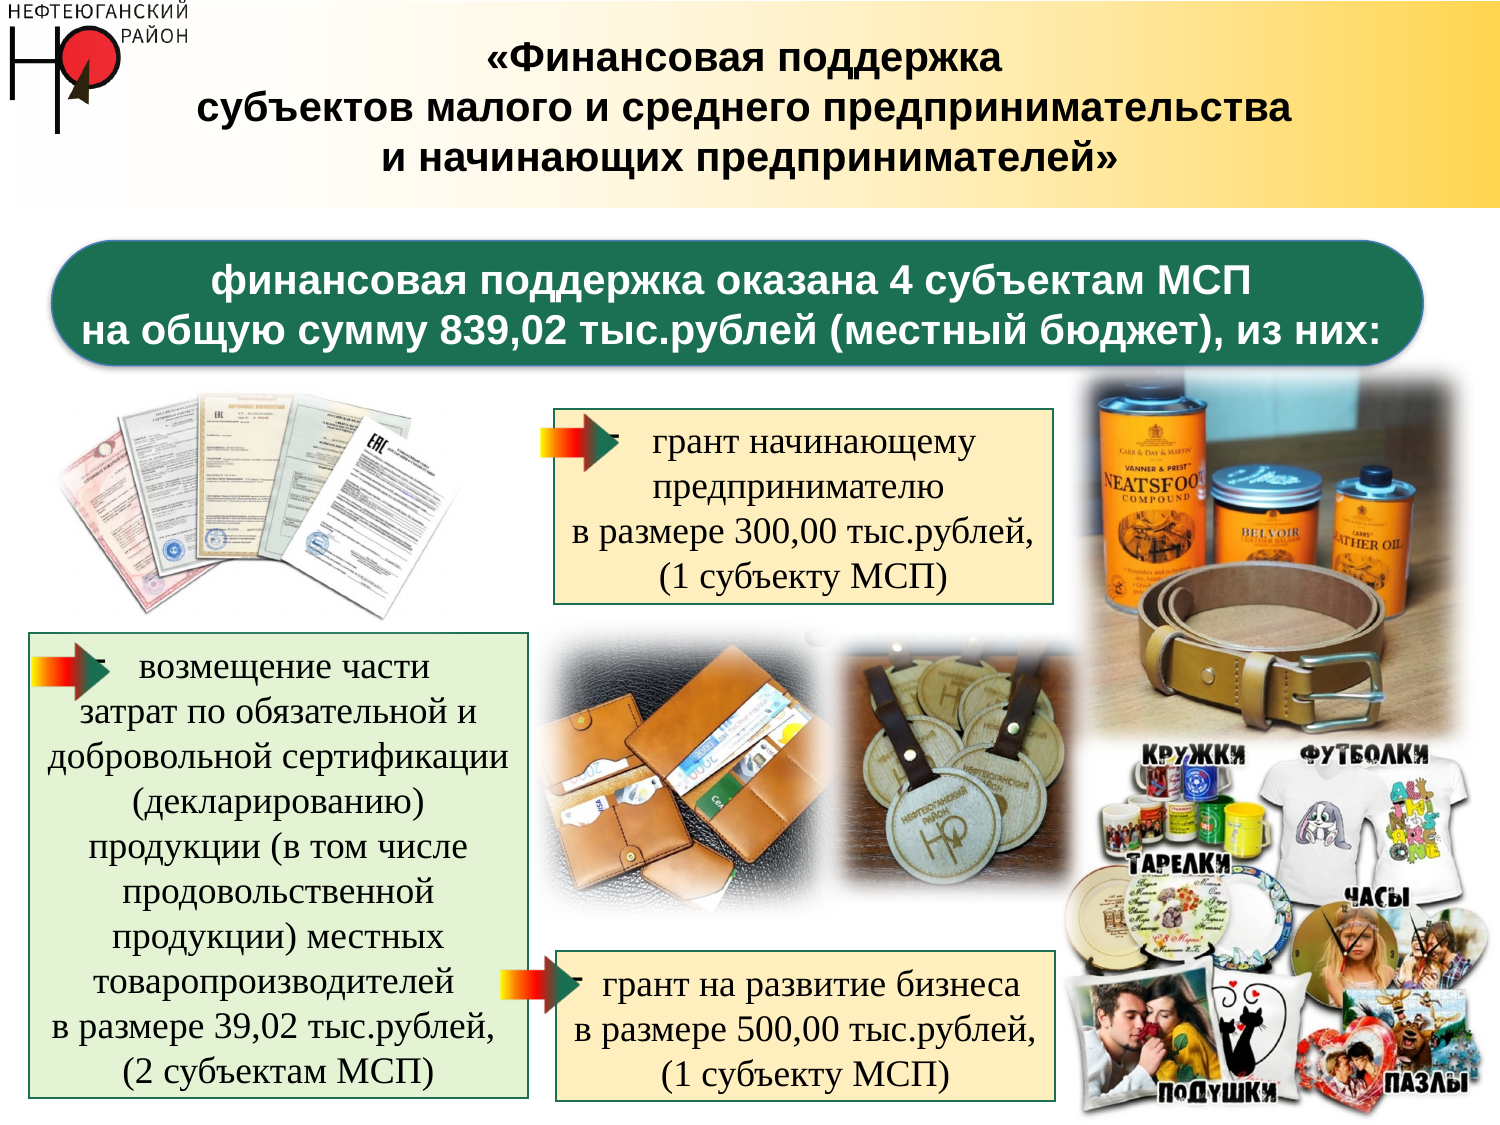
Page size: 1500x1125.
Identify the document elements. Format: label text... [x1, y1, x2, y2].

picture [32, 382, 468, 711]
text_box финансовая поддержка оказана 4 субъектам МСП на общую сумму 839,02 тыс.рублей (местный бюджет), из них: [50, 239, 1424, 367]
picture [541, 403, 619, 483]
picture [501, 944, 580, 1024]
picture [9, 0, 187, 134]
picture [527, 356, 1500, 1125]
text_box «Финансовая поддержка субъектов малого и среднего предпринимательства и начинающих предпринимателей» [0, 0, 1500, 210]
text_box грант начинающему предпринимателю в размере 300,00 тыс.рублей, (1 субъекту МСП) [552, 407, 1055, 606]
text_box возмещение части затрат по обязательной и добровольной сертификации (декларированию) продукции (в том числе продовольственной продукции) местных товаропроизводителей в размере 39,02 тыс.рублей, (2 субъектам МСП) [27, 631, 530, 1100]
text_box грант на развитие бизнеса в размере 500,00 тыс.рублей, (1 субъекту МСП) [554, 949, 1051, 1103]
